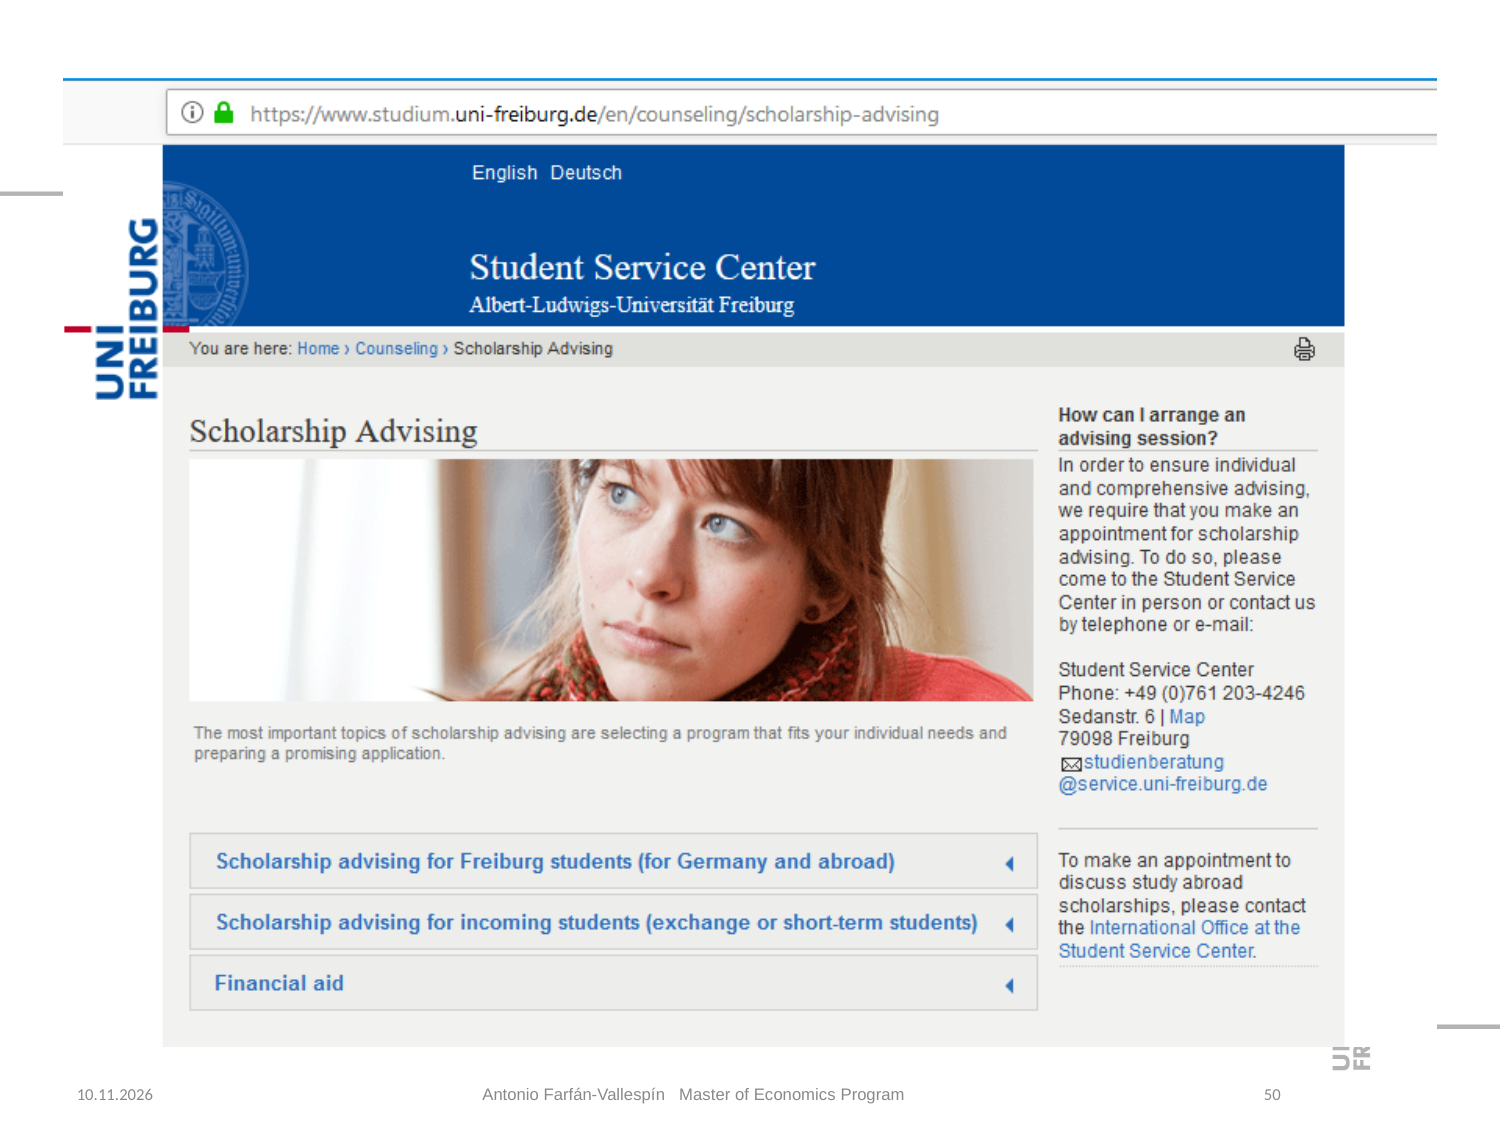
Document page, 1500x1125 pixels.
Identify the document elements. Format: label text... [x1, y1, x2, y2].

picture [0, 0, 1500, 1125]
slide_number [76, 1074, 175, 1114]
footer Antonio Farfán-Vallespín Master of Economics Program [177, 1074, 1211, 1114]
slide_number 50 [1211, 1074, 1281, 1114]
